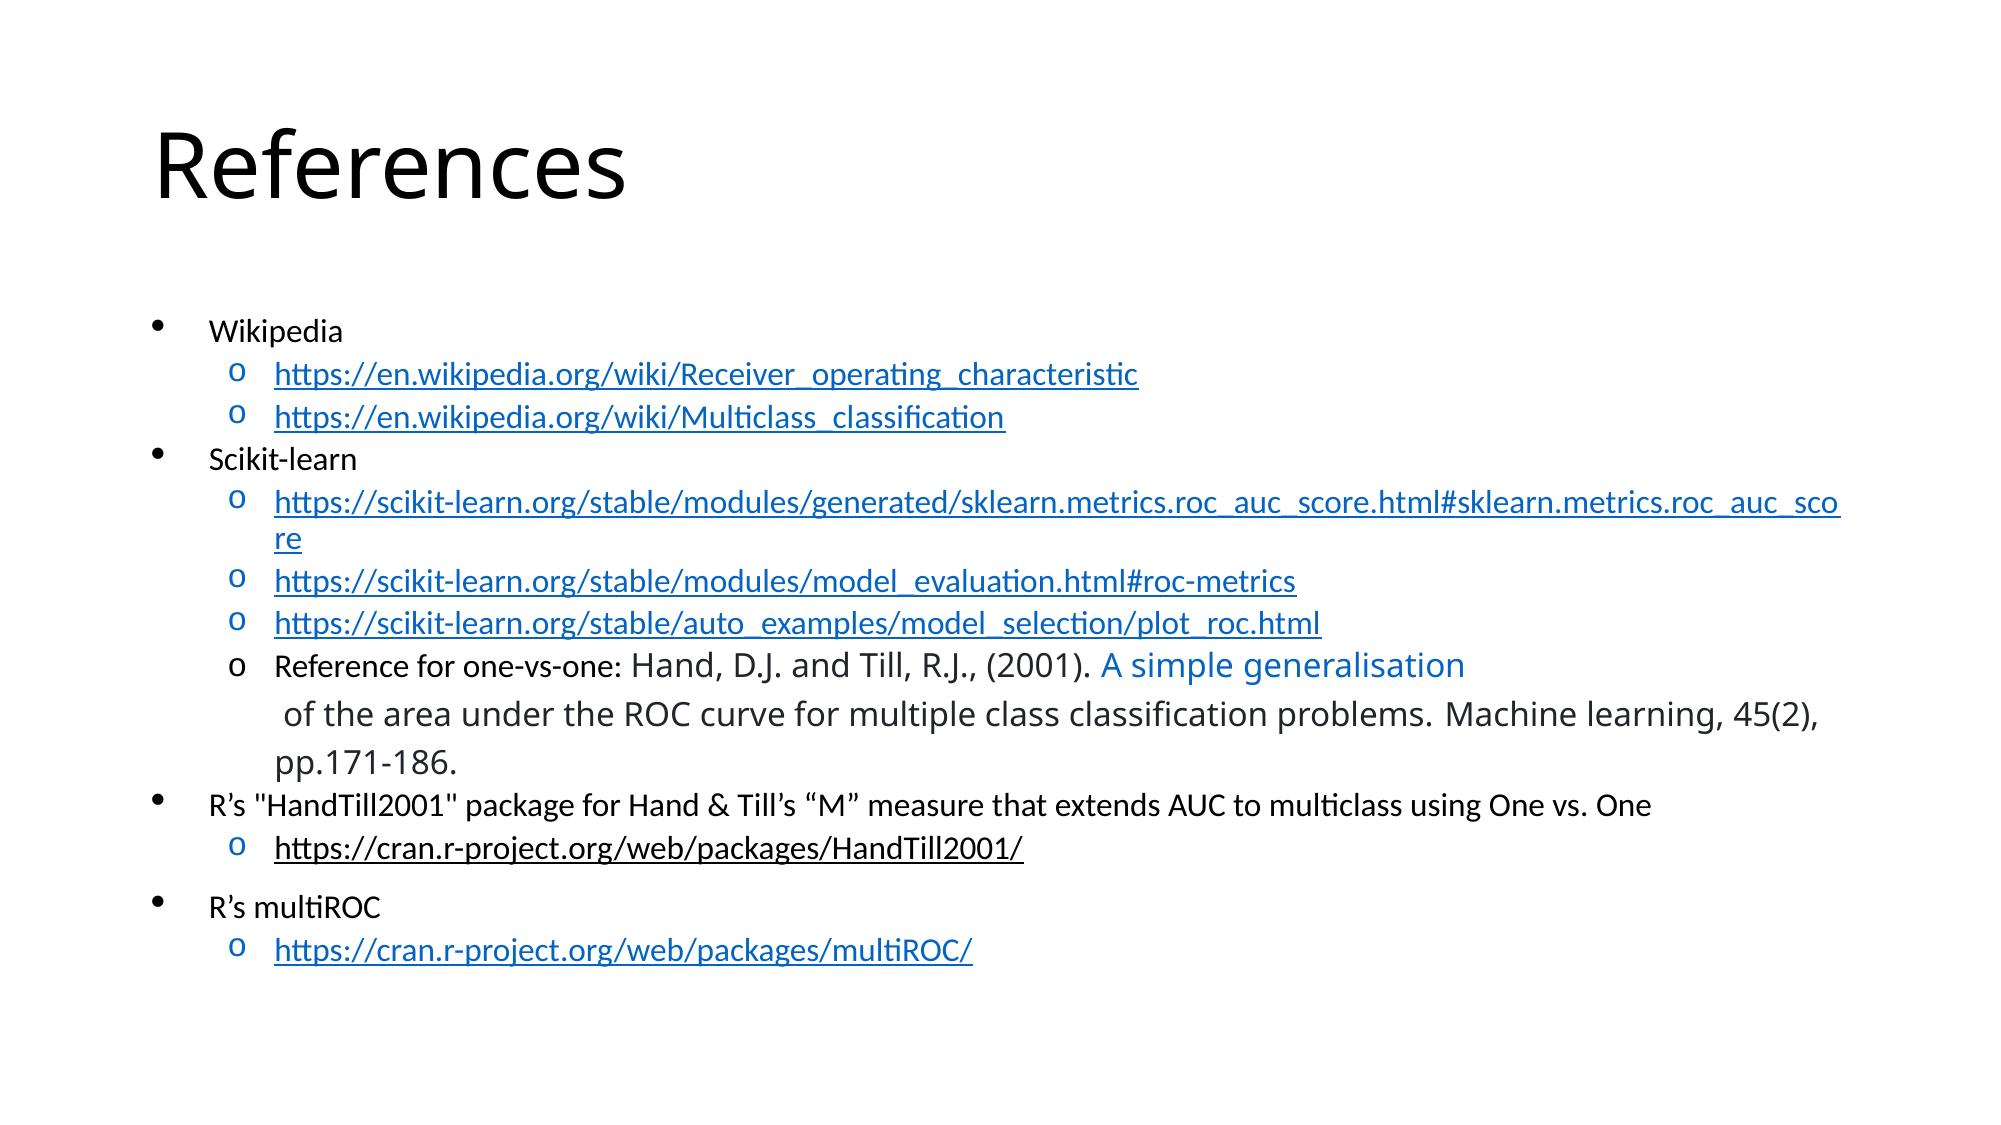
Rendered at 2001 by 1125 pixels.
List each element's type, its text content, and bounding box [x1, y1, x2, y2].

list Wikipedia https://en.wikipedia.org/wiki/Receiver_operating_characteristic https://en.wikipedia.org/wiki/Multiclass_classification Scikit-learn https://scikit-learn.org/stable/modules/generated/sklearn.metrics.roc_auc_score.html#sklearn.metrics.roc_auc_score https://scikit-learn.org/stable/modules/model_evaluation.html#roc-metrics https://scikit-learn.org/stable/auto_examples/model_selection/plot_roc.html Reference for one-vs-one: Hand, D.J. and Till, R.J., (2001). A simple generalisation of the area under the ROC curve for multiple class classification problems. Machine learning, 45(2), pp.171-186. R’s "HandTill2001" package for Hand & Till’s “M” measure that extends AUC to multiclass using One vs. One https://cran.r-project.org/web/packages/HandTill2001/ R’s multiROC https://cran.r-project.org/web/packages/multiROC/ [137, 299, 1863, 1014]
title References [137, 59, 1863, 278]
